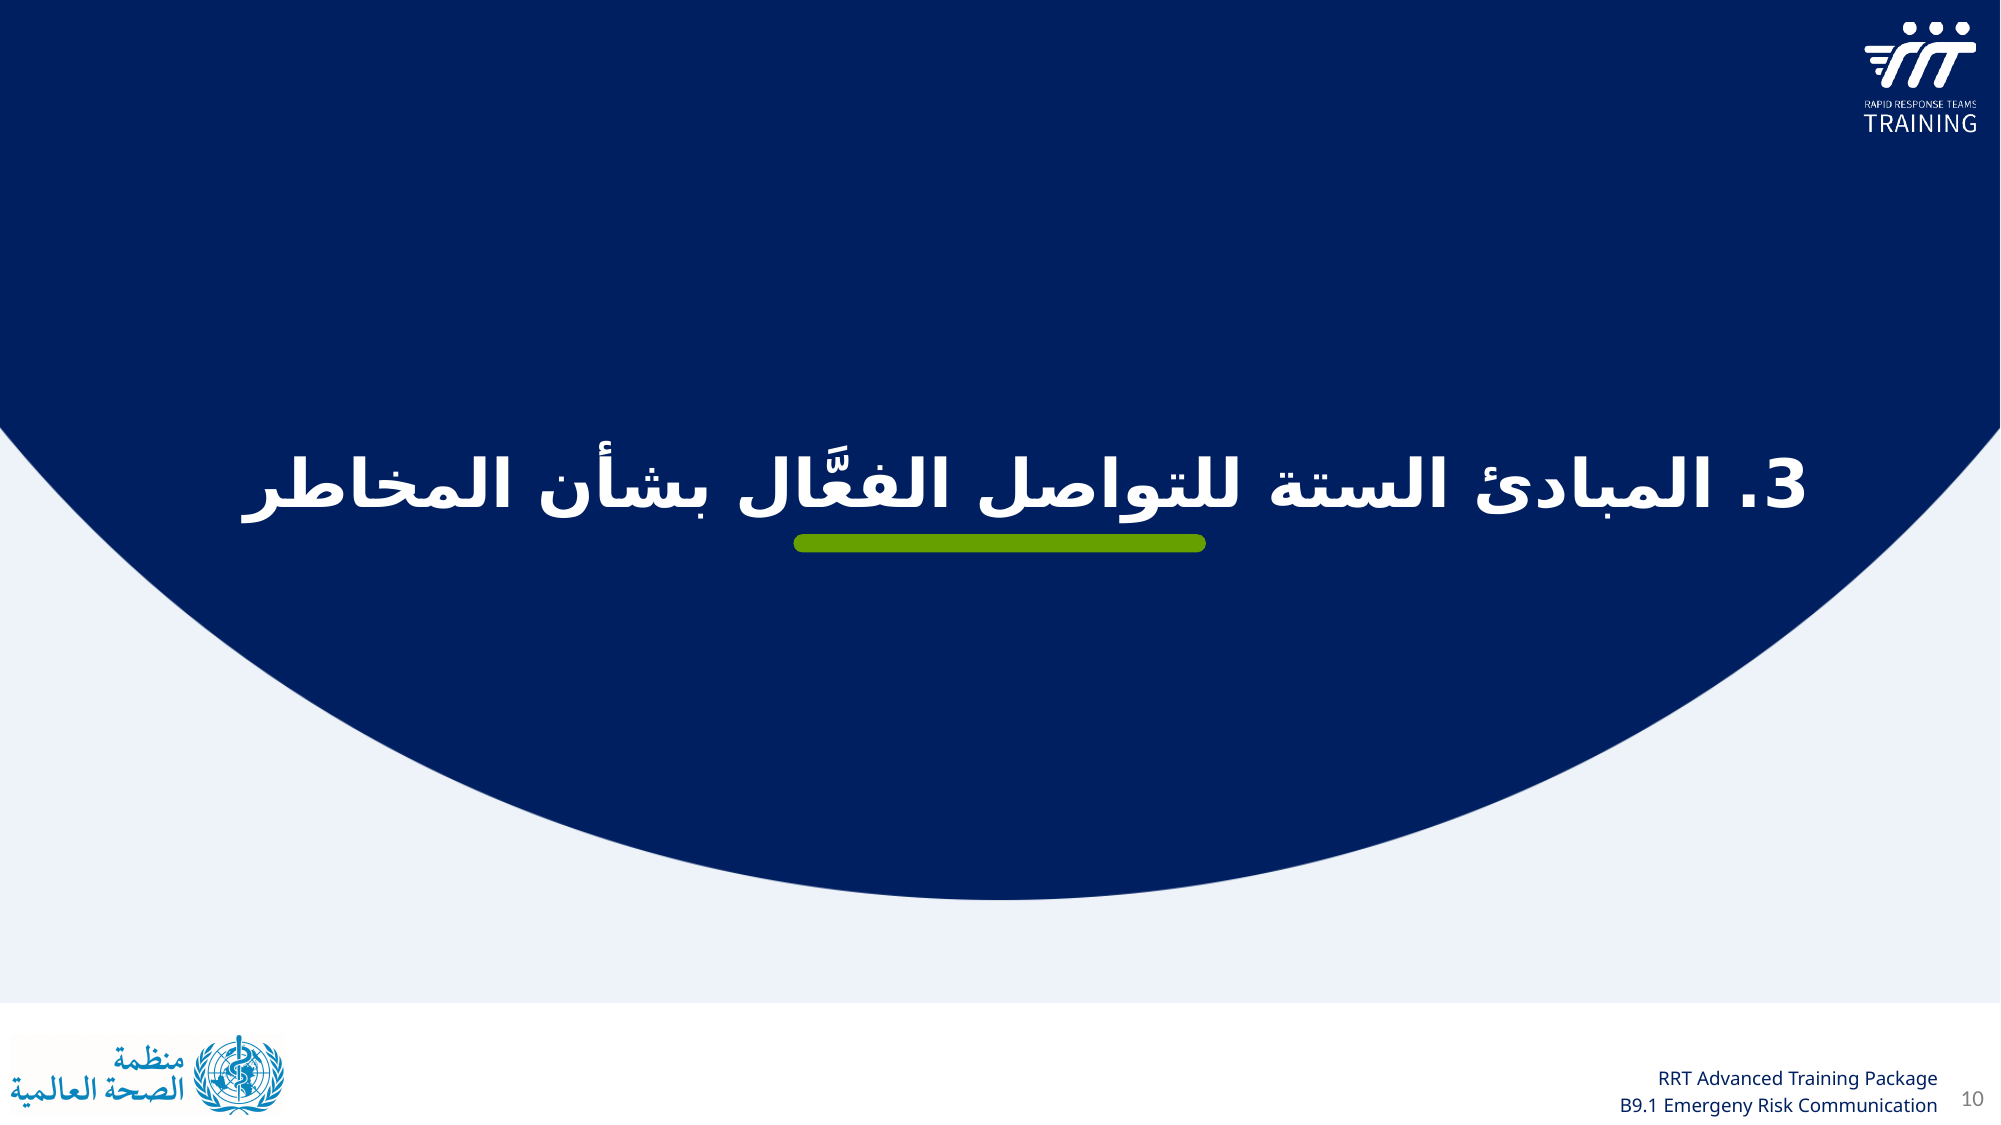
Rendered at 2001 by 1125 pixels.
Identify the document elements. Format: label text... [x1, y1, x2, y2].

picture [241, 1050, 247, 1059]
picture [0, 0, 2001, 1003]
text_box 3. المبادئ الستة للتواصل الفعَّال بشأن المخاطر [96, 323, 1958, 631]
picture [11, 1035, 284, 1115]
